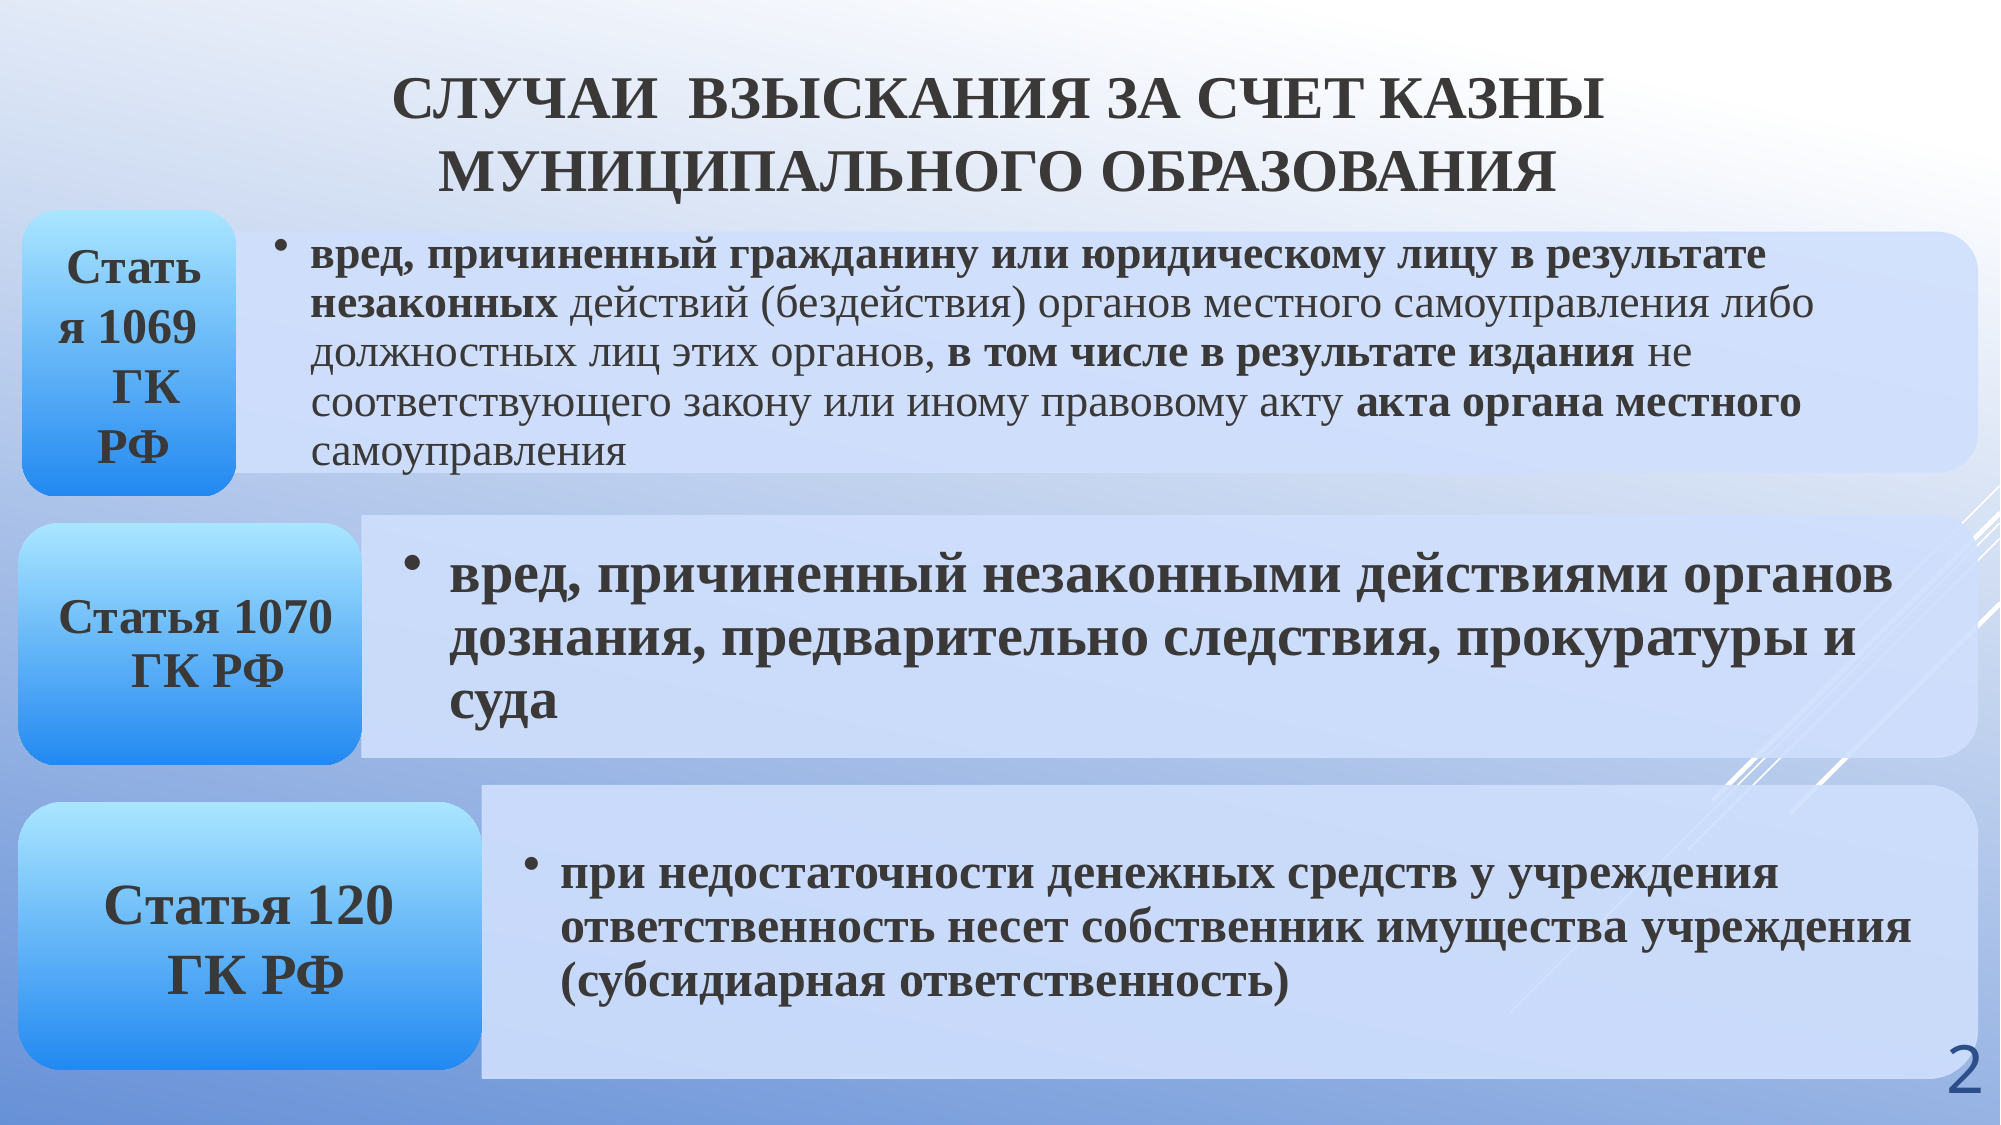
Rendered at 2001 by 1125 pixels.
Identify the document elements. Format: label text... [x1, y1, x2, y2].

slide_number 2 [1915, 1031, 2000, 1125]
title Случаи взыскания за счет казны муниципального образования [79, 49, 1918, 209]
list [18, 209, 1978, 1086]
